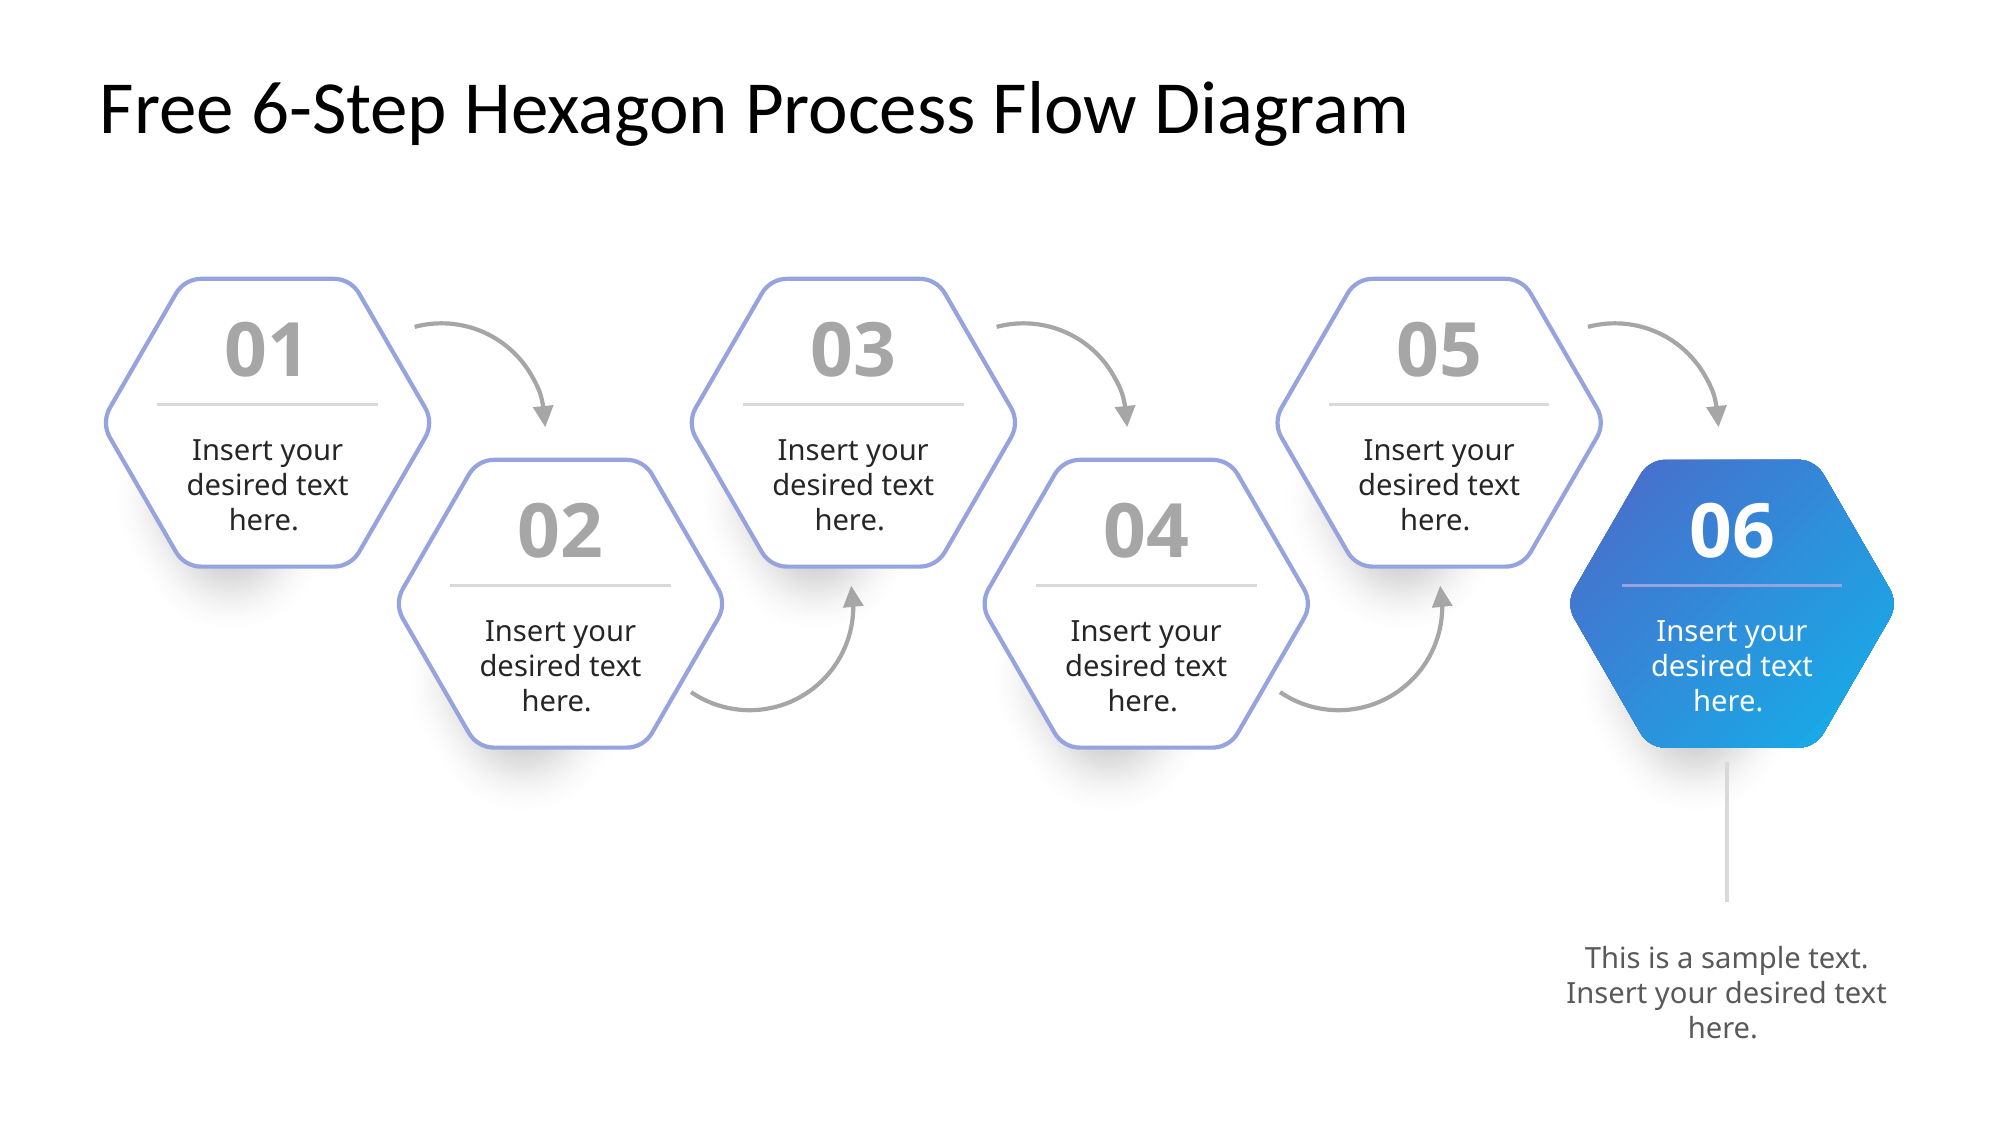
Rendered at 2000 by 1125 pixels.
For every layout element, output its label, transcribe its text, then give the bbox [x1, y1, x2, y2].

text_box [691, 278, 1016, 567]
text_box [727, 585, 864, 711]
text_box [984, 459, 1309, 748]
text_box [1020, 322, 1136, 427]
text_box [398, 459, 723, 748]
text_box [1277, 278, 1602, 567]
text_box [434, 322, 554, 427]
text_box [1570, 459, 1894, 748]
text_box [1606, 322, 1727, 427]
text_box This is a sample text. Insert your desired text here. [1545, 939, 1909, 1017]
text_box [1312, 585, 1453, 711]
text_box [105, 278, 430, 567]
title Free 6-Step Hexagon Process Flow Diagram [99, 45, 1900, 162]
